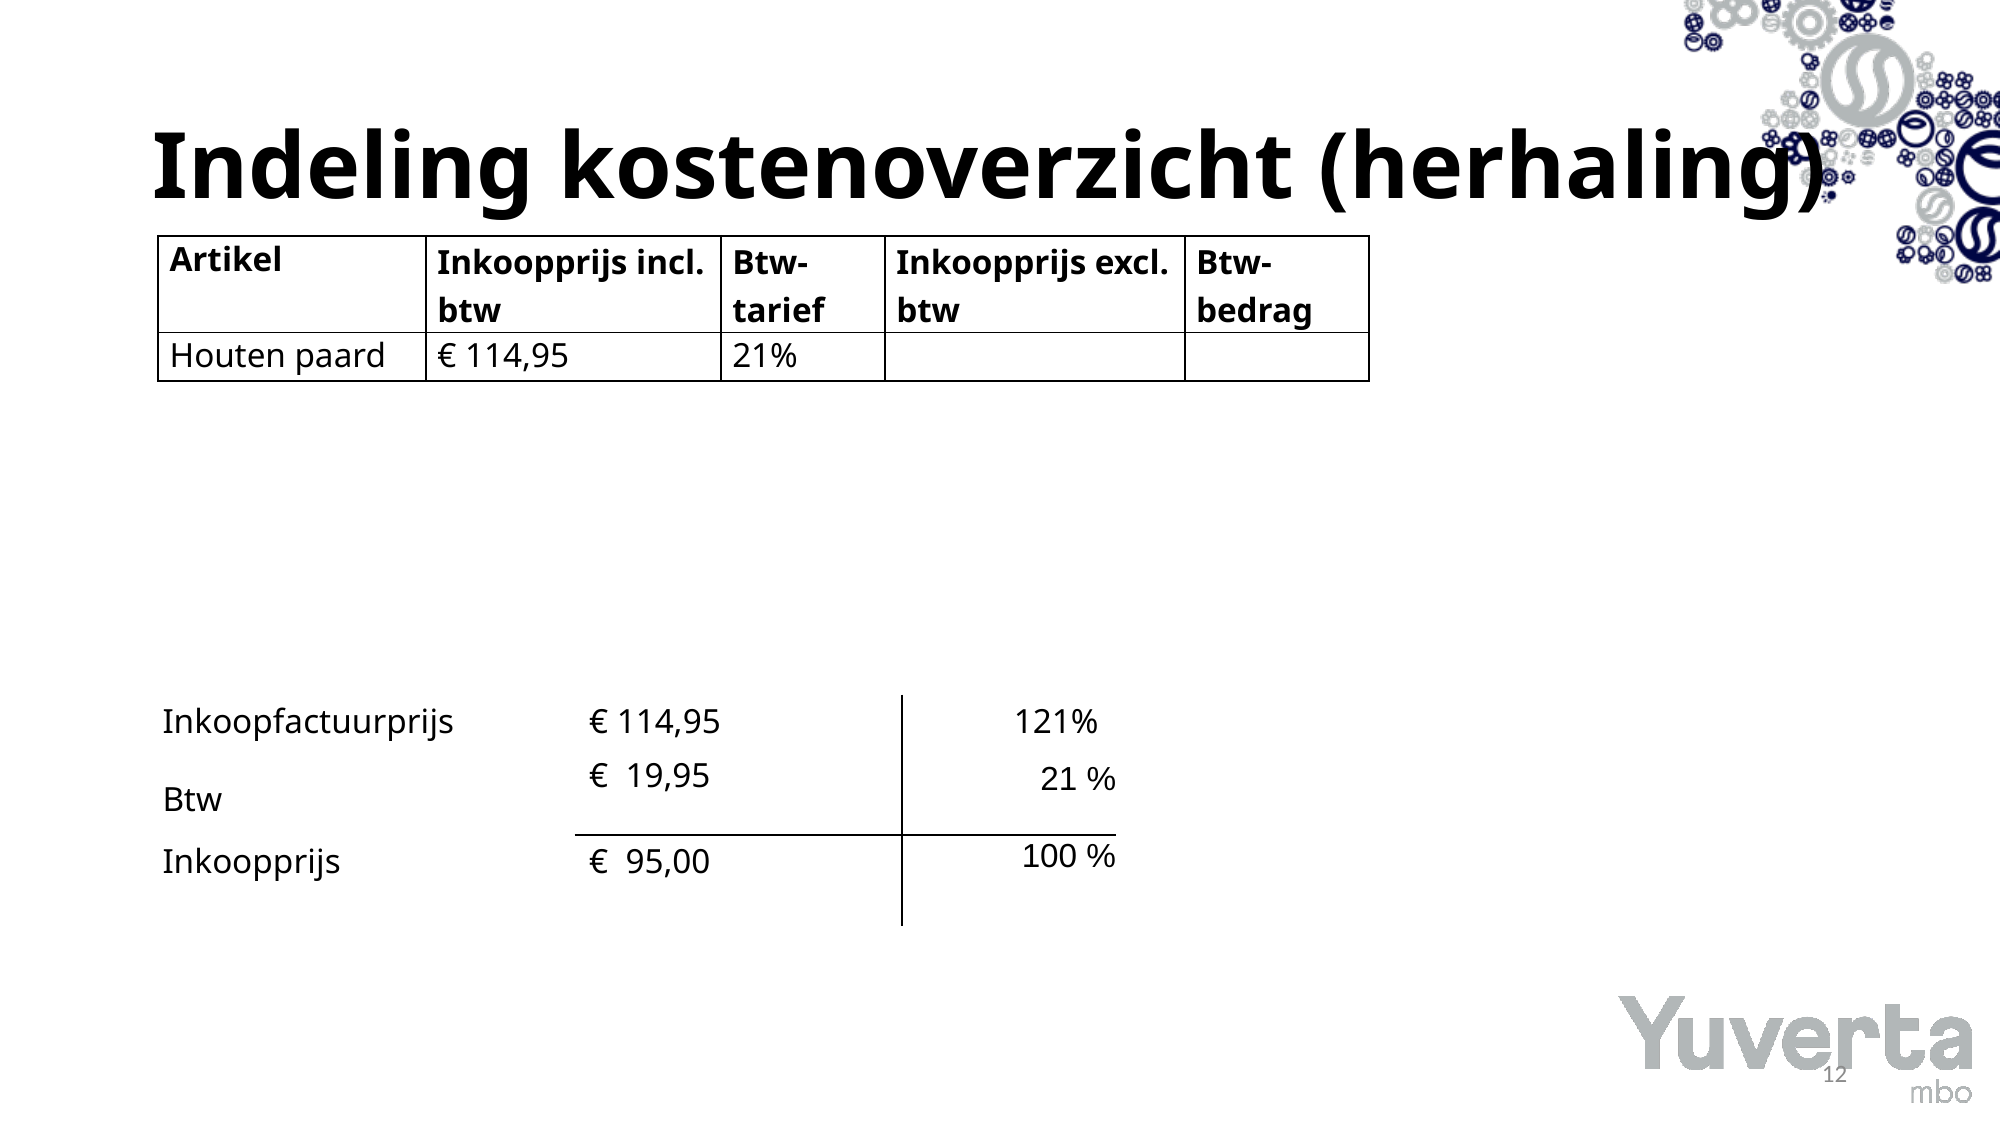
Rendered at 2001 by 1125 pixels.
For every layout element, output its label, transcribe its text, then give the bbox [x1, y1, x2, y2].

table_header Btw-bedrag [1186, 237, 1368, 332]
table_cell Btw [158, 773, 575, 835]
table_header Artikel [159, 237, 425, 332]
table_header 121% [903, 695, 1116, 773]
table_cell 21 % [903, 773, 1116, 834]
table_header Inkoopprijs incl. btw [427, 237, 720, 332]
table_header Inkoopprijs excl. btw [886, 237, 1184, 332]
table_cell € 114,95 [427, 333, 720, 380]
table_cell Houten paard [159, 333, 425, 380]
table_header Btw-tarief [722, 237, 884, 332]
table_cell 100 % [903, 836, 1116, 926]
table_cell € 19,95 [575, 773, 901, 834]
picture [0, 0, 2000, 1125]
list [137, 299, 1863, 1014]
table_header Inkoopfactuurprijs [158, 695, 575, 773]
table_header € 114,95 [575, 695, 901, 773]
table_cell Inkoopprijs [158, 835, 575, 926]
table_cell 21% [722, 333, 884, 380]
title Indeling kostenoverzicht (herhaling) [137, 59, 1863, 278]
table_cell [886, 333, 1184, 380]
table_cell [1186, 333, 1368, 380]
table_cell € 95,00 [575, 836, 901, 926]
slide_number 12 [1412, 1042, 1863, 1103]
